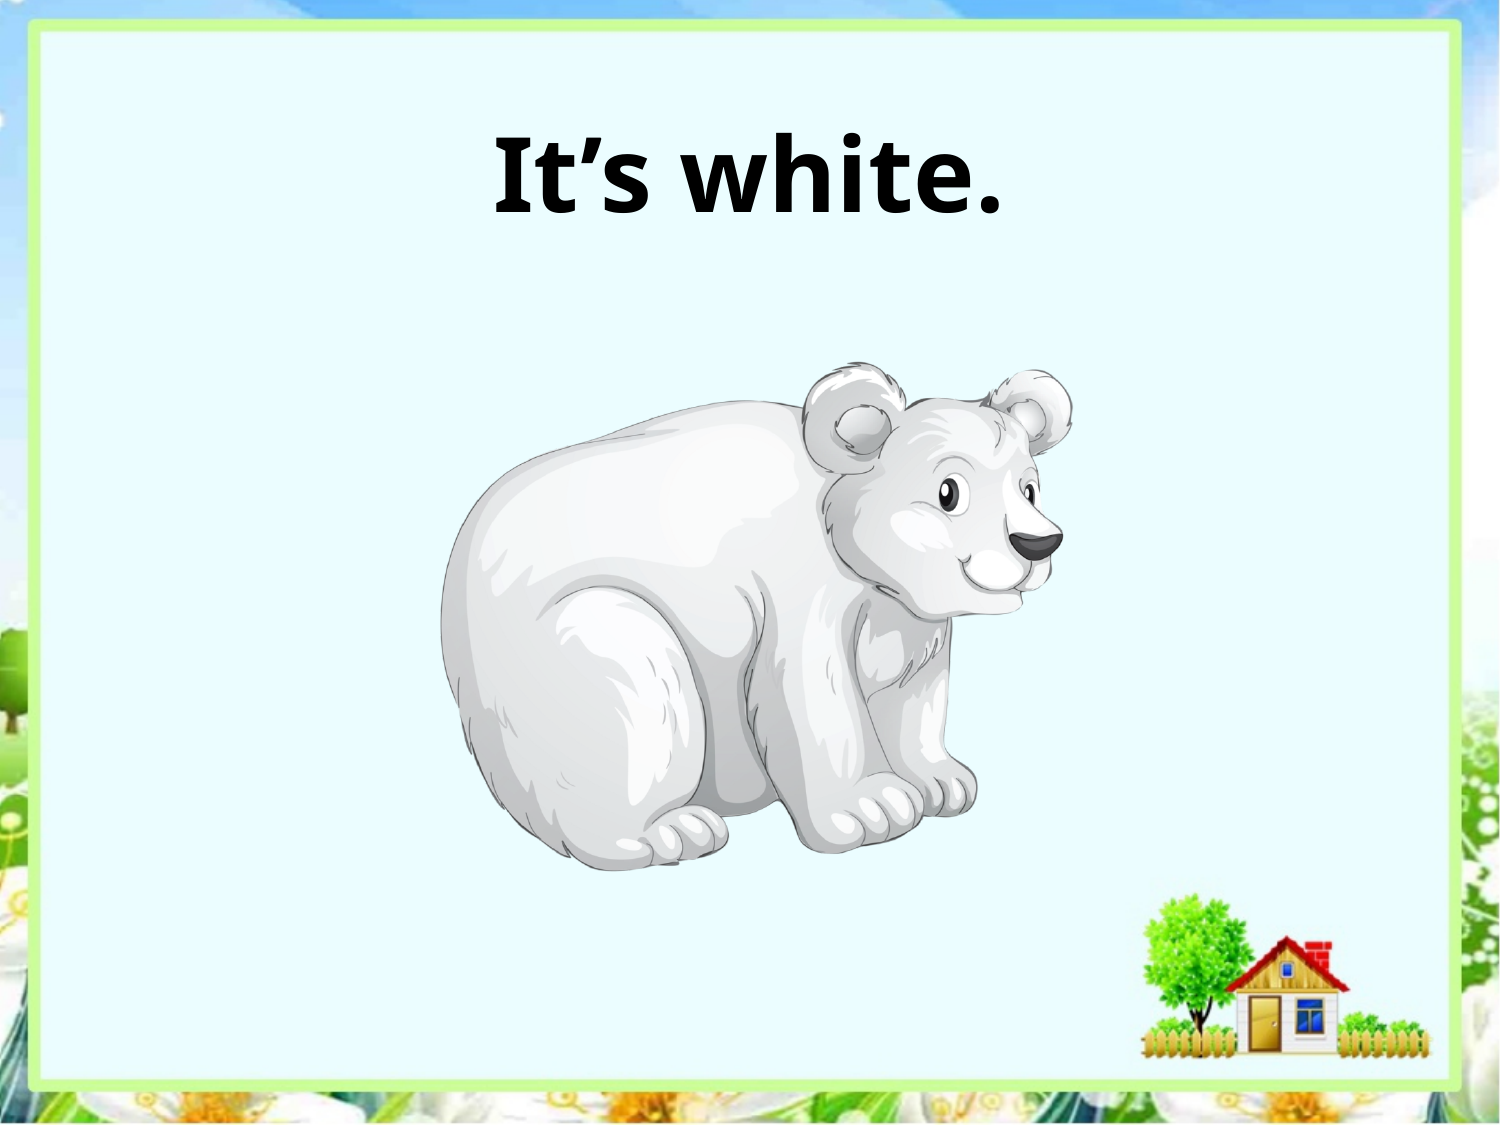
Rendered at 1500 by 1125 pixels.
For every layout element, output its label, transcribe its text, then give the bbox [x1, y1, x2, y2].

text_box It’s white. [478, 101, 1187, 242]
picture [0, 0, 1500, 1125]
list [418, 349, 1086, 895]
